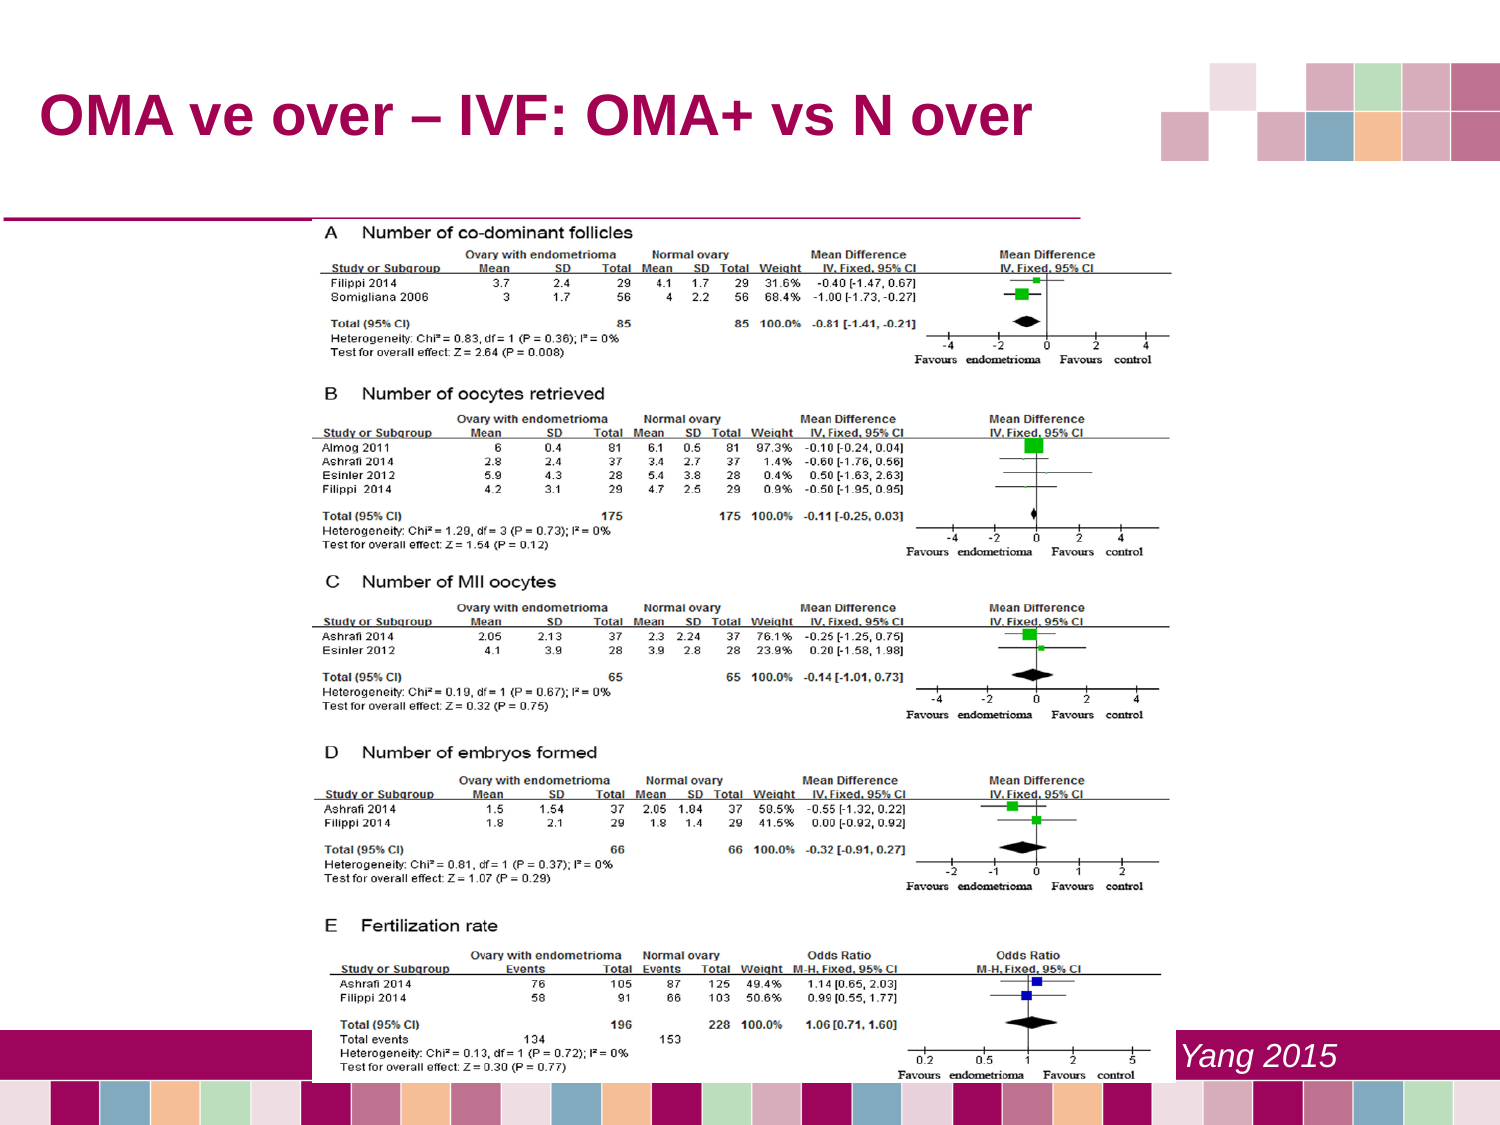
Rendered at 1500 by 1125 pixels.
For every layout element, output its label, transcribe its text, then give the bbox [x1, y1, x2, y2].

picture [0, 212, 1500, 1125]
title OMA ve over – IVF: OMA+ vs N over [24, 12, 1138, 213]
text_box Yang 2015 [1180, 1026, 1353, 1082]
picture [1149, 62, 1500, 161]
